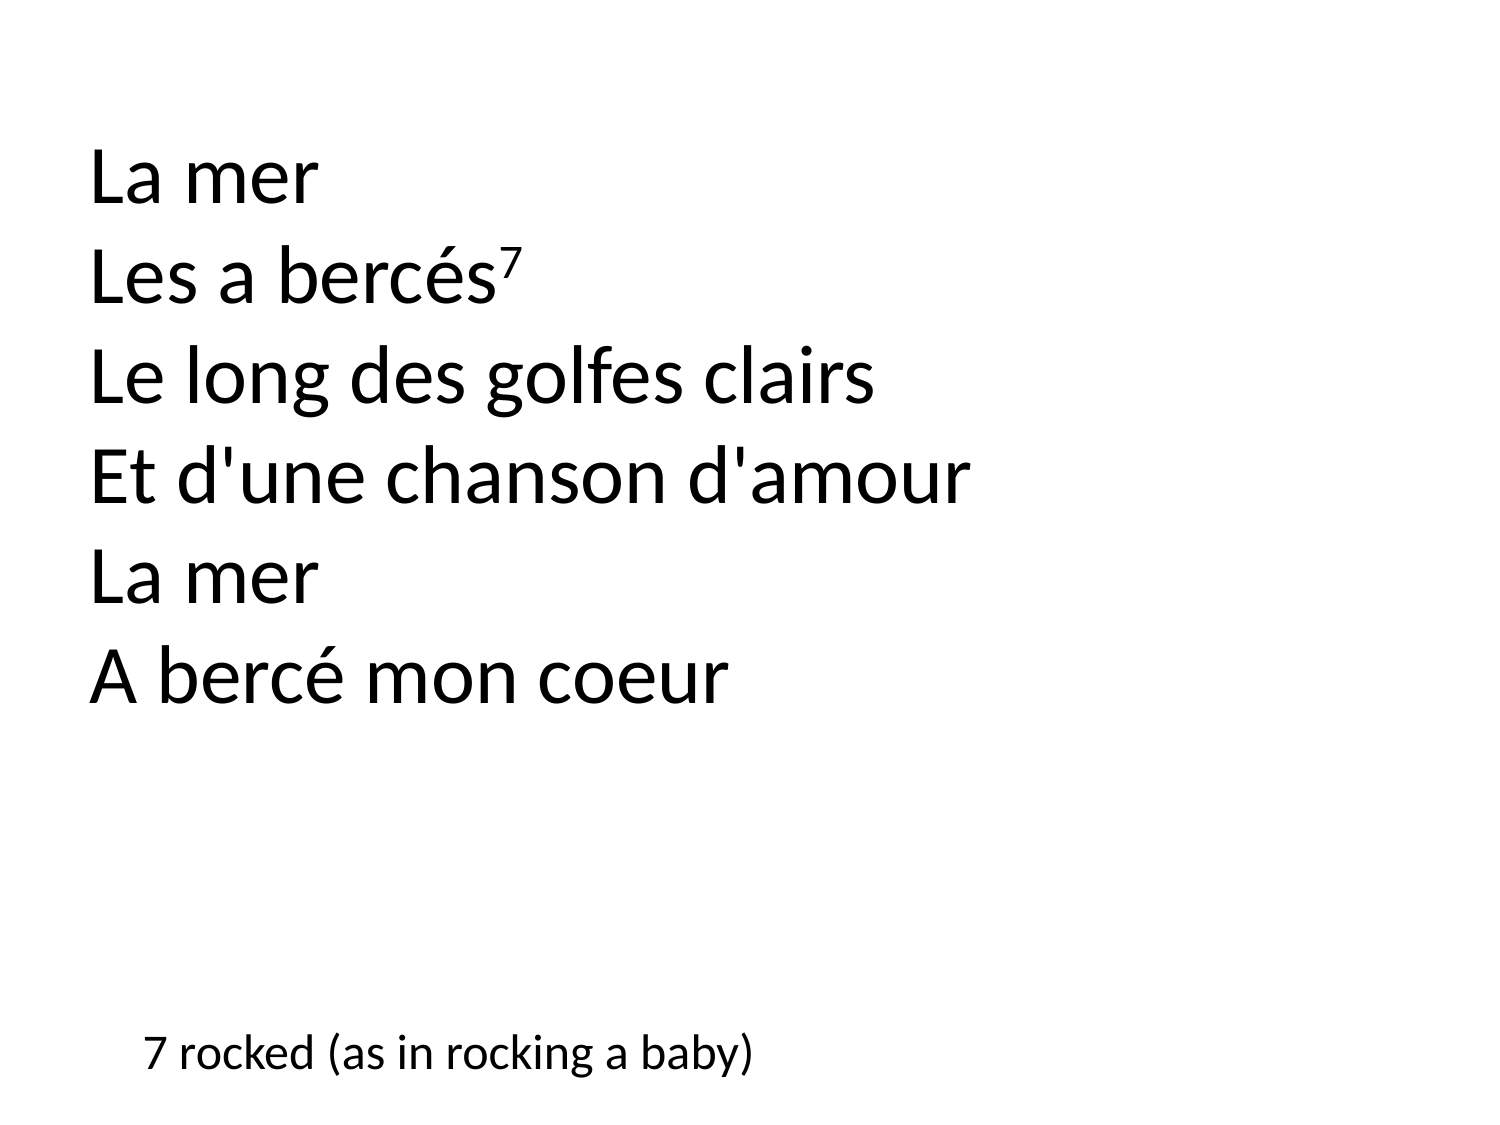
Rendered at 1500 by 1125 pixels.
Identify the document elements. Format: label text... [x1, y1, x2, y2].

text_box 7 rocked (as in rocking a baby) [127, 1012, 770, 1088]
text_box La mer Les a bercés7 Le long des golfes clairs Et d'une chanson d'amour La mer A bercé mon coeur [75, 112, 1388, 1125]
